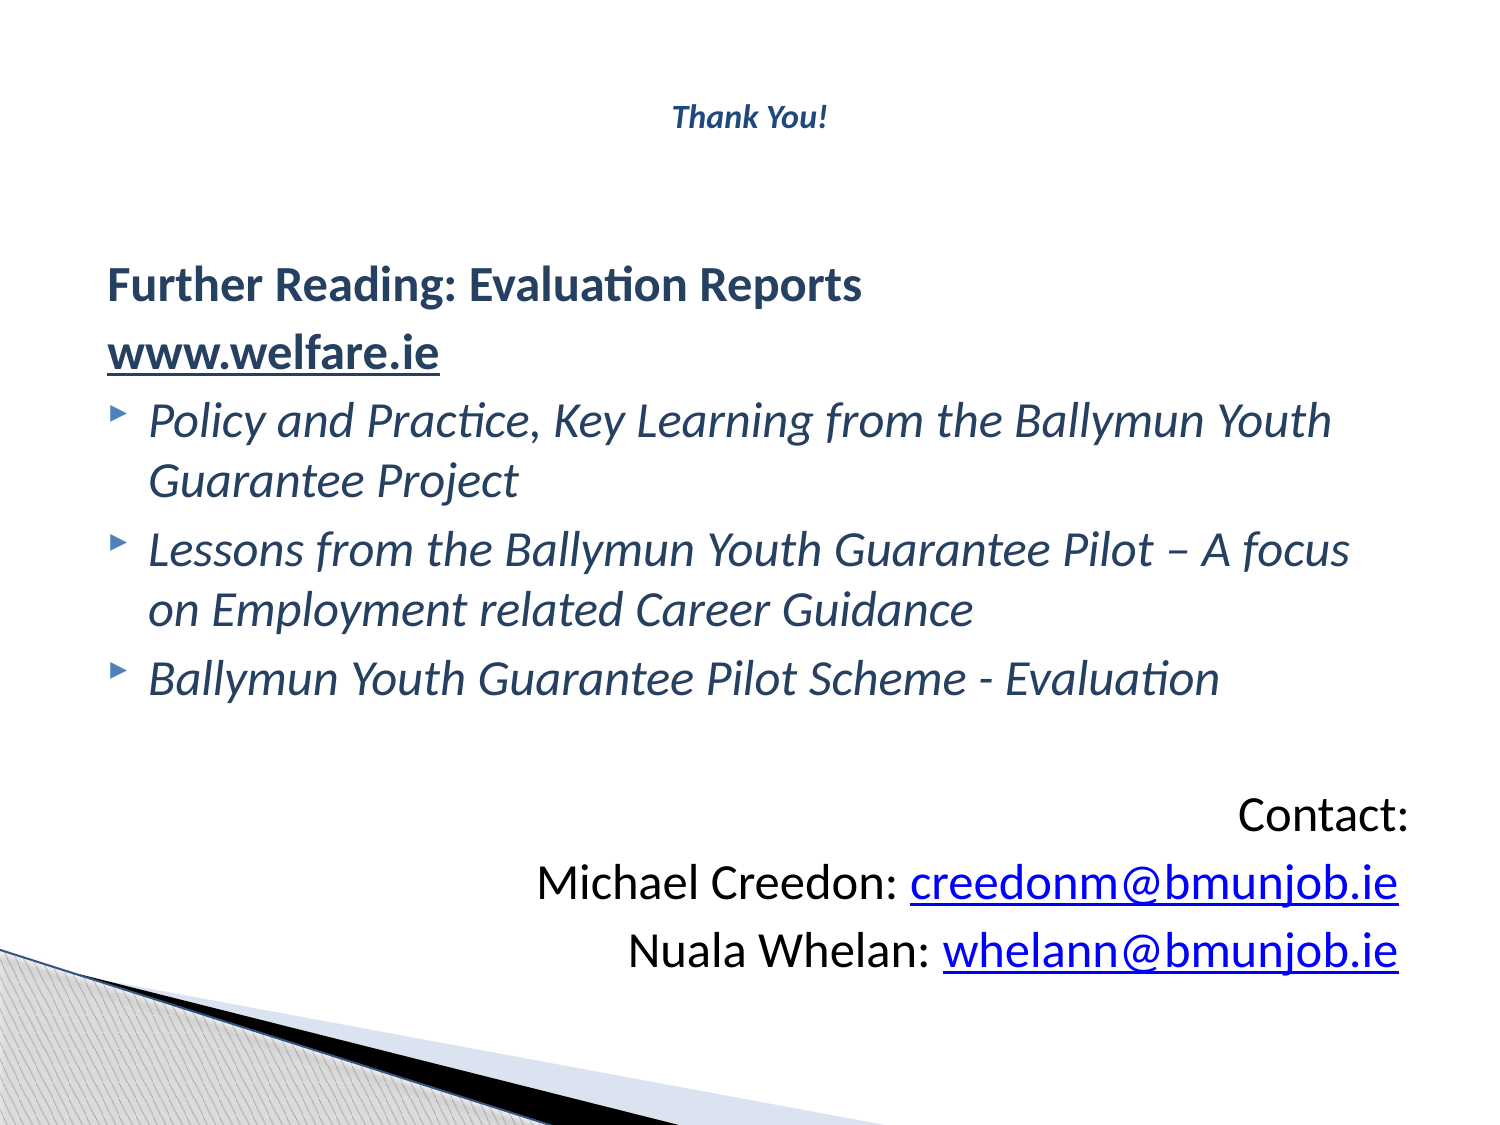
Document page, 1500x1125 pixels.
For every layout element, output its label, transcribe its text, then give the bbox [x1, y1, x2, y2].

list Further Reading: Evaluation Reports www.welfare.ie Policy and Practice, Key Learning from the Ballymun Youth Guarantee Project Lessons from the Ballymun Youth Guarantee Pilot – A focus on Employment related Career Guidance Ballymun Youth Guarantee Pilot Scheme - Evaluation Contact: Michael Creedon: creedonm@bmunjob.ie Nuala Whelan: whelann@bmunjob.ie [75, 243, 1425, 986]
title Thank You! [75, 45, 1425, 185]
